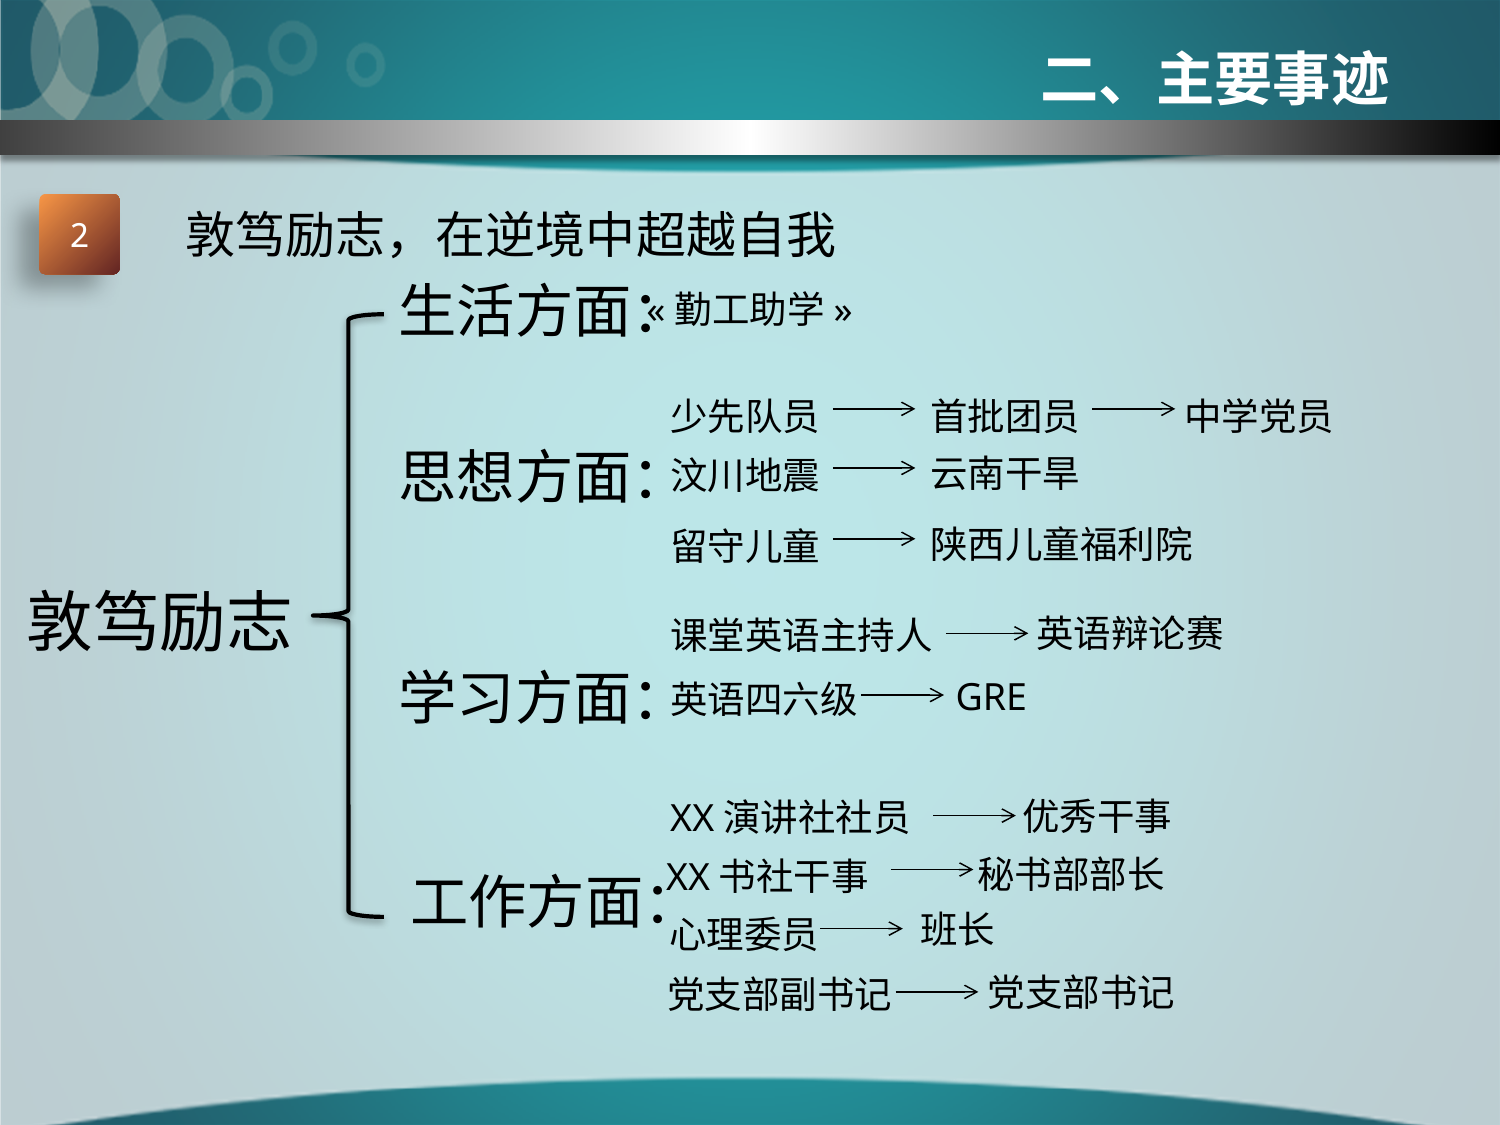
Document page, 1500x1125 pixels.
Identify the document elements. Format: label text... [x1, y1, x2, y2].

text_box 心理委员 [654, 906, 950, 964]
text_box 工作方面： [395, 857, 654, 943]
text_box 党支部副书记 [652, 964, 948, 1024]
text_box 党支部书记 [973, 961, 1269, 1022]
text_box 学习方面： [388, 653, 762, 739]
text_box XX书社干事 [651, 846, 947, 906]
text_box 陕西儿童福利院 [915, 513, 1223, 574]
text_box 生活方面： [383, 272, 762, 352]
text_box [310, 312, 384, 919]
text_box 汶川地震 [655, 444, 1010, 504]
text_box GRE [940, 665, 1343, 726]
text_box «勤工助学» [631, 278, 1010, 339]
text_box 英语辩论赛 [1021, 602, 1424, 663]
picture [0, 0, 1500, 1125]
text_box 云南干旱 [1010, 442, 1152, 503]
text_box 课堂英语主持人 [655, 604, 963, 665]
text_box 首批团员 [915, 385, 1140, 446]
text_box 敦笃励志，在逆境中超越自我 [171, 196, 1054, 272]
text_box 敦笃励志 [11, 572, 325, 668]
text_box 秘书部部长 [962, 843, 1258, 904]
text_box 思想方面： [388, 432, 739, 518]
text_box 二、主要事迹 [1025, 35, 1405, 120]
text_box 班长 [905, 898, 1201, 959]
text_box 优秀干事 [1007, 785, 1303, 845]
text_box 英语四六级 [655, 668, 1057, 729]
text_box 中学党员 [1169, 385, 1424, 446]
text_box XX演讲社社员 [655, 786, 951, 847]
text_box 2 [39, 194, 120, 275]
text_box 少先队员 [655, 385, 869, 444]
text_box 留守儿童 [655, 515, 892, 576]
